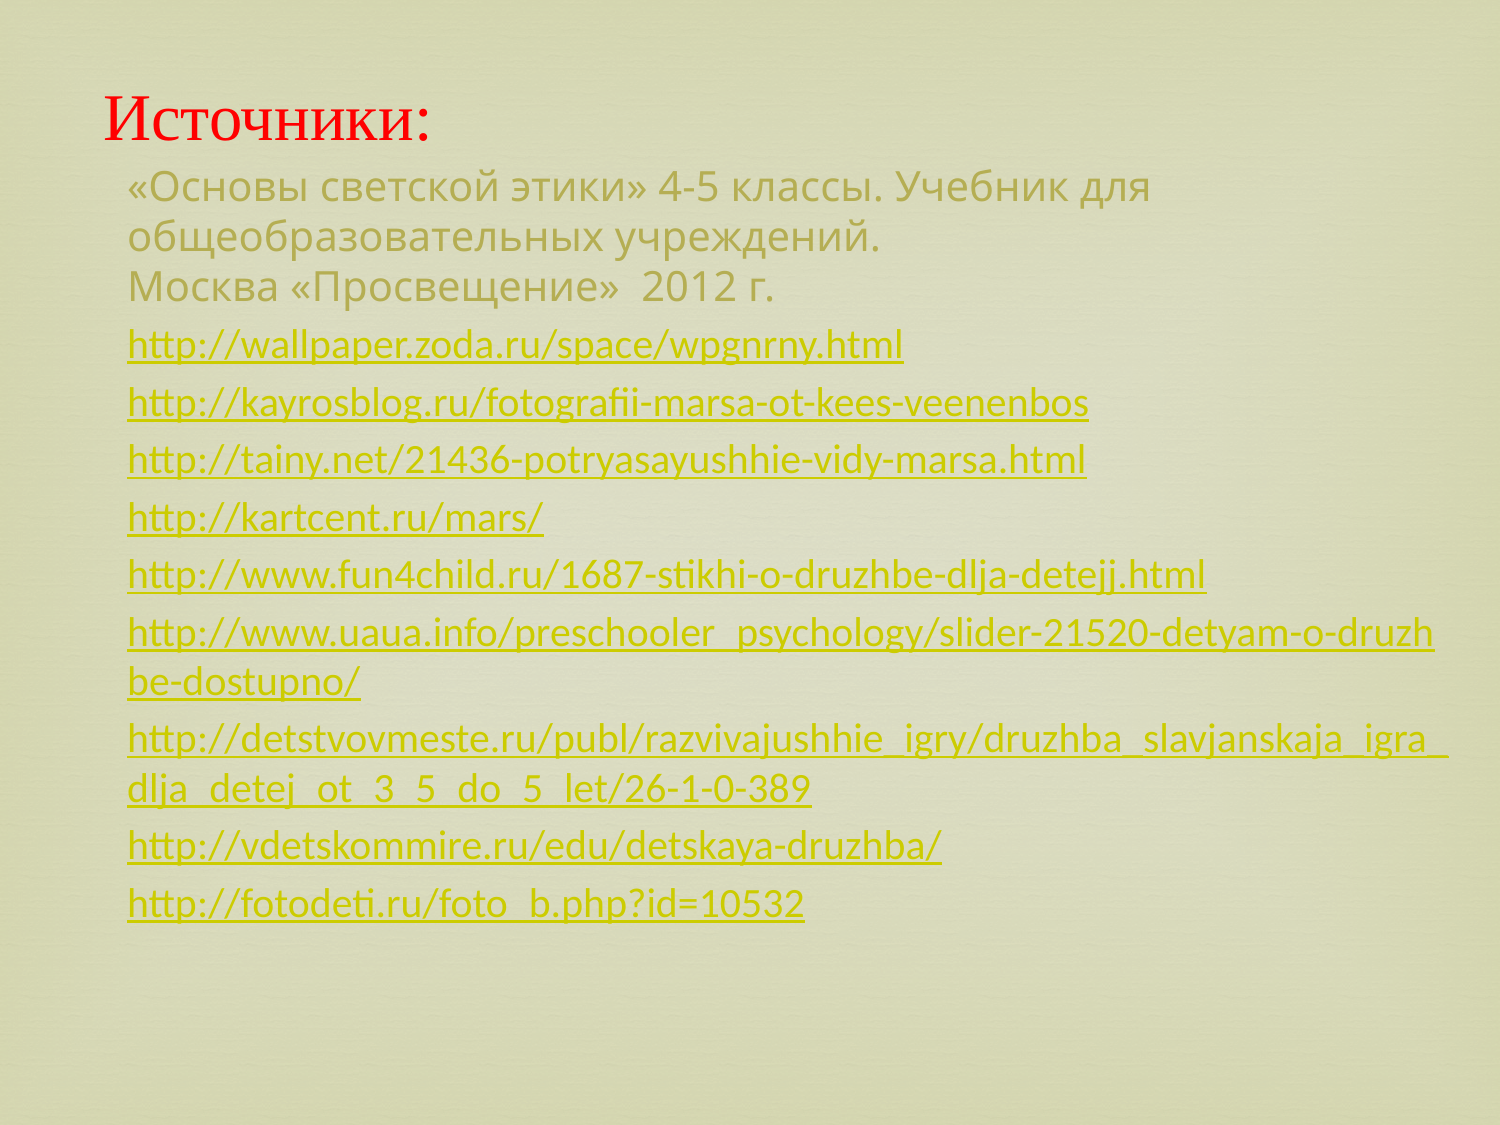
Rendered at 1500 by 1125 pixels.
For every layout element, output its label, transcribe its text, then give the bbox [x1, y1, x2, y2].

text_box Источники: [88, 66, 1388, 161]
text_box «Основы светской этики» 4-5 классы. Учебник для общеобразовательных учреждений. Москва «Просвещение» 2012 г. http://wallpaper.zoda.ru/space/wpgnrny.html http://kayrosblog.ru/fotografii-marsa-ot-kees-veenenbos http://tainy.net/21436-potryasayushhie-vidy-marsa.html http://kartcent.ru/mars/ http://www.fun4child.ru/1687-stikhi-o-druzhbe-dlja-detejj.html http://www.uaua.info/preschooler_psychology/slider-21520-detyam-o-druzhbe-dostupno/ http://detstvovmeste.ru/publ/razvivajushhie_igry/druzhba_slavjanskaja_igra_dlja_detej_ot_3_5_do_5_let/26-1-0-389 http://vdetskommire.ru/edu/detskaya-druzhba/ http://fotodeti.ru/foto_b.php?id=10532 [112, 152, 1471, 1013]
